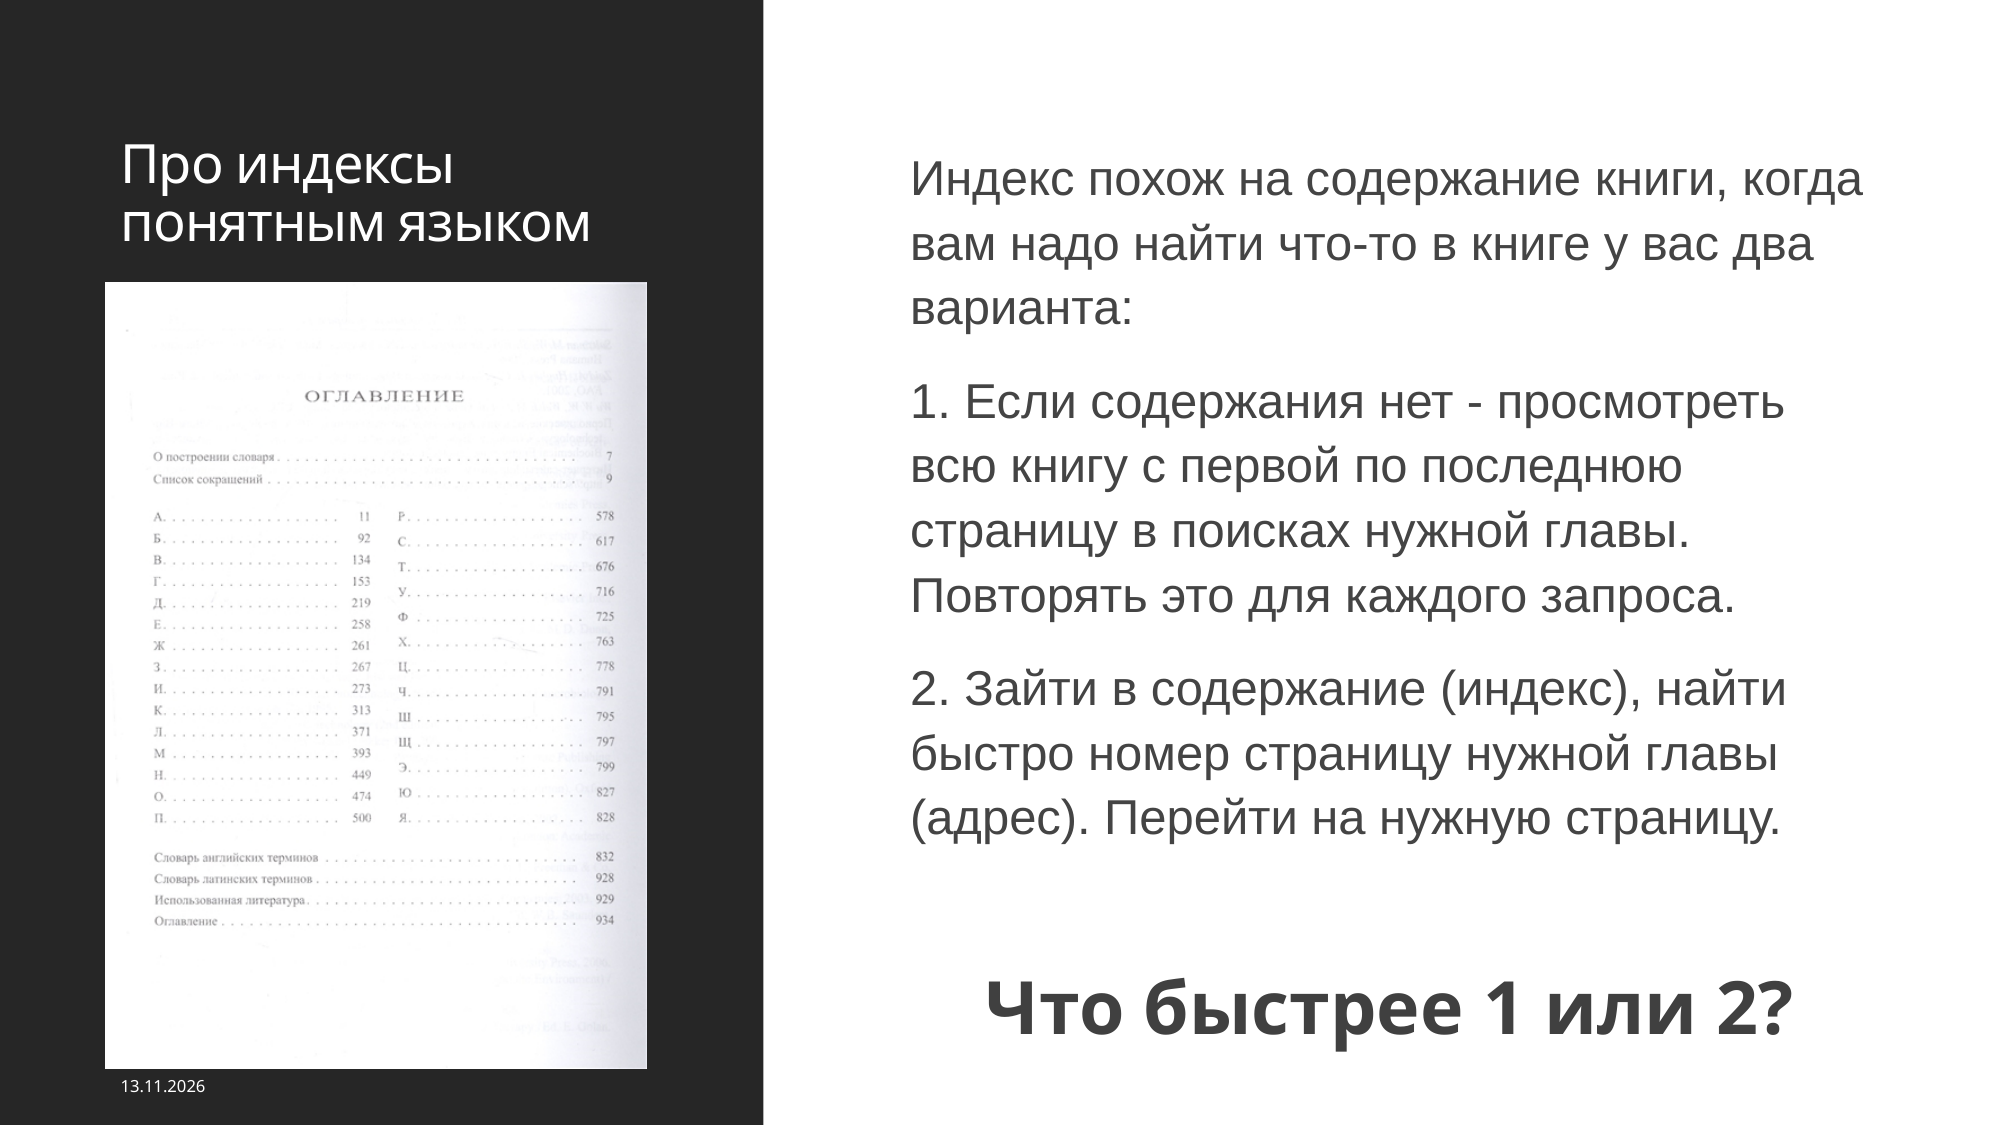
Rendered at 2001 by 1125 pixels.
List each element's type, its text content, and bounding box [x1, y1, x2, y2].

title Про индексы понятным языком [105, 128, 683, 261]
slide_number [105, 1057, 683, 1118]
list Индекс похож на содержание книги, когда вам надо найти что-то в книге у вас два варианта: 1. Если содержания нет - просмотреть всю книгу с первой по последнюю страницу в поисках нужной главы. Повторять это для каждого запроса. 2. Зайти в содержание (индекс), найти быстро номер страницу нужной главы (адрес). Перейти на нужную страницу. Что быстрее 1 или 2? [895, 133, 1868, 1058]
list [104, 281, 647, 1070]
